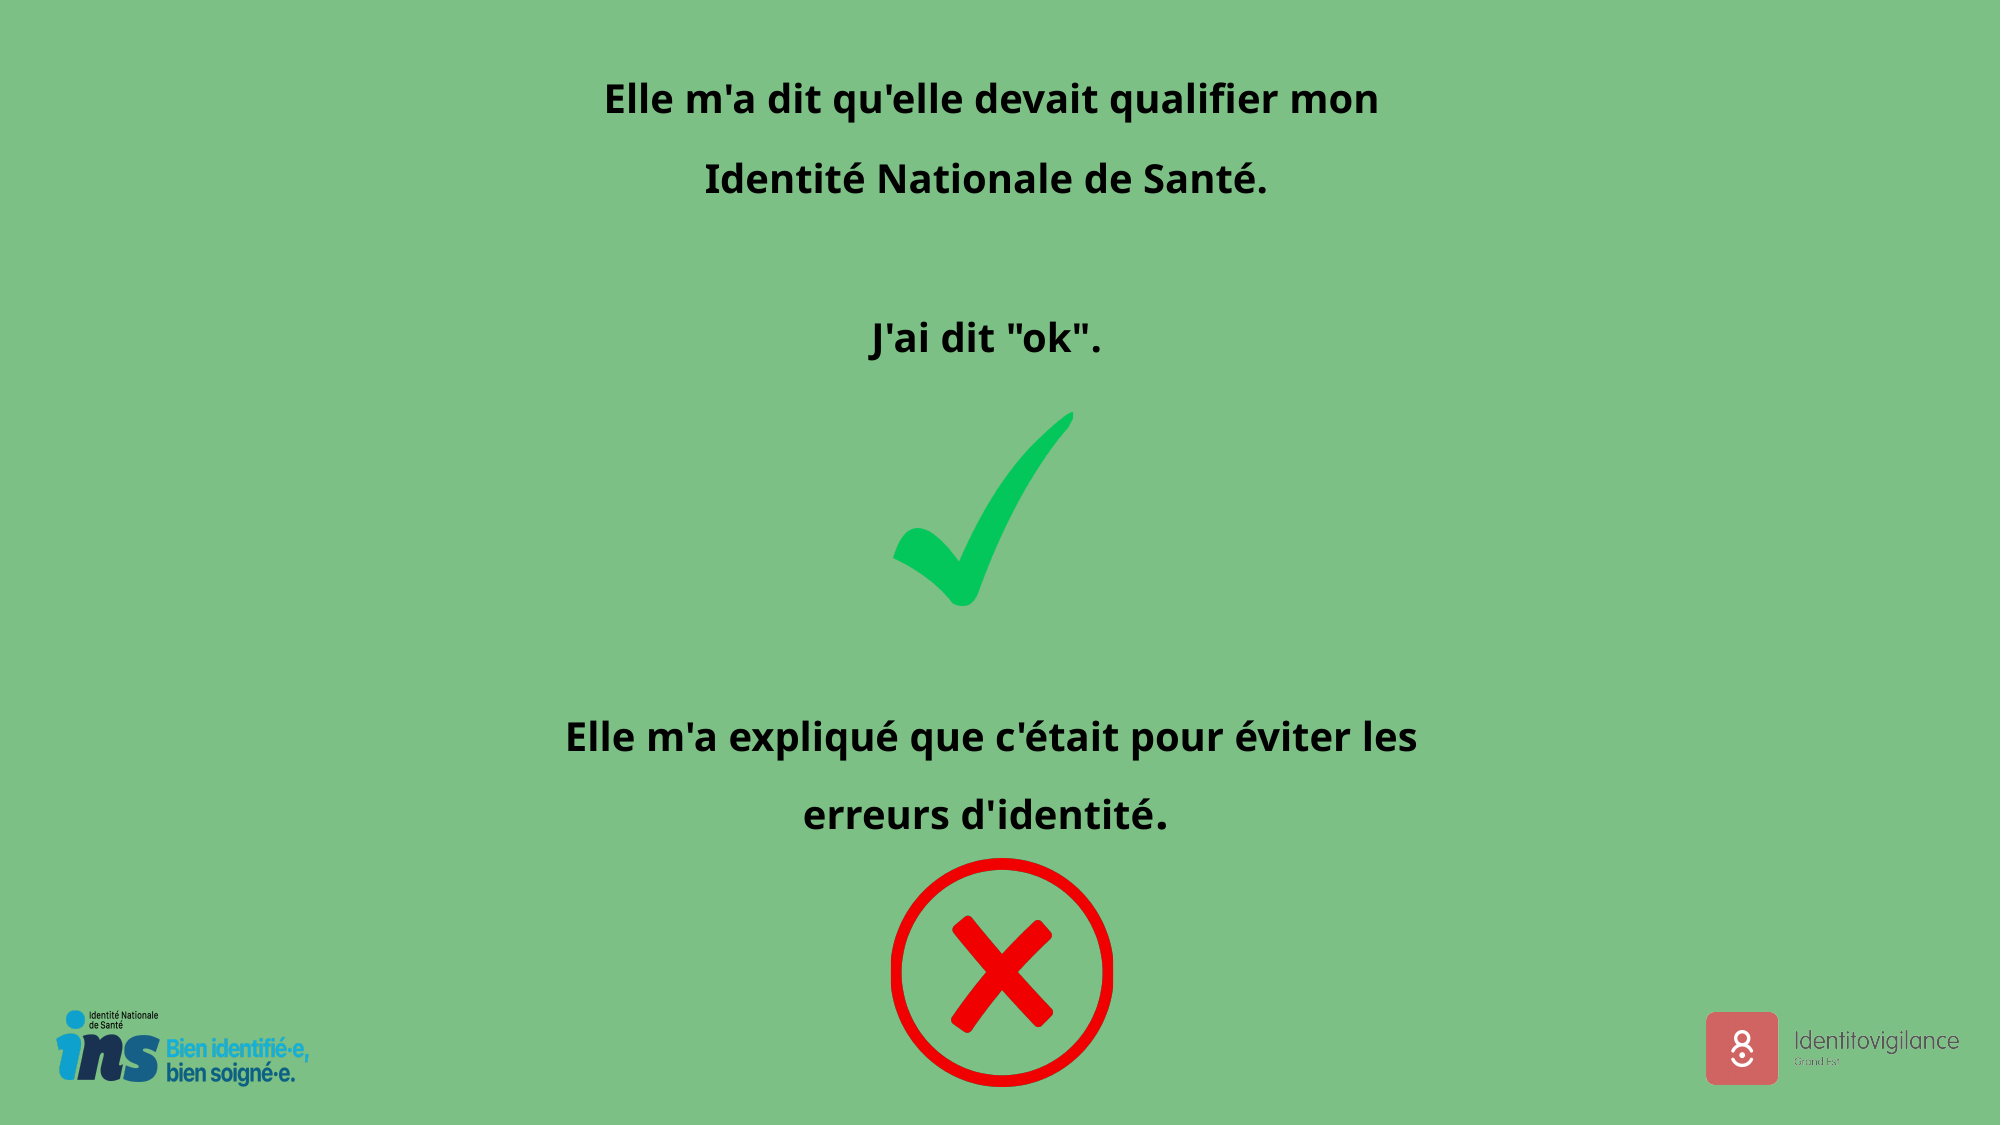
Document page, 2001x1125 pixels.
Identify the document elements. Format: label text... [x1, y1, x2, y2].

text_box [890, 858, 1114, 1087]
picture [41, 992, 324, 1105]
text_box Elle m'a dit qu'elle devait qualifier mon Identité Nationale de Santé. J'ai dit "ok". Elle m'a expliqué que c'était pour éviter les erreurs d'identité. [542, 41, 1443, 999]
picture [1706, 1012, 1959, 1085]
text_box [893, 412, 1074, 606]
